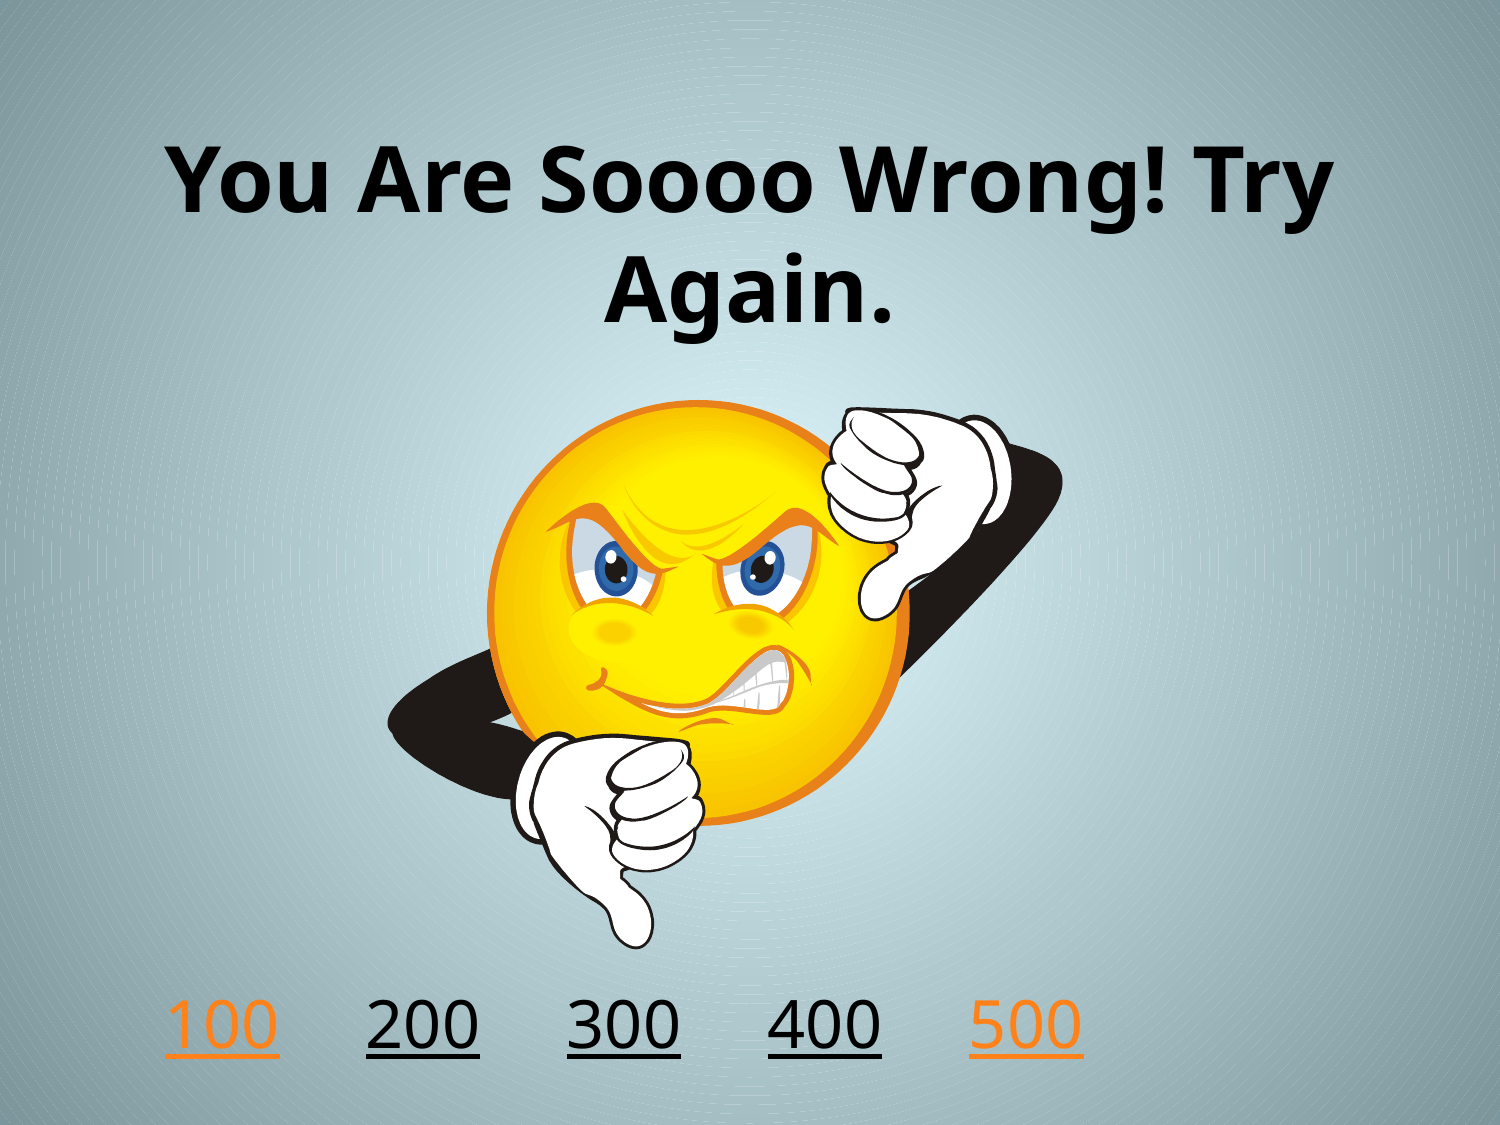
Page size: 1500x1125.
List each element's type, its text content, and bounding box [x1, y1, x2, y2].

text_box 100 200 300 400 500 [149, 975, 1363, 1081]
title You Are Soooo Wrong! Try Again. [75, 0, 1425, 463]
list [387, 399, 1063, 950]
